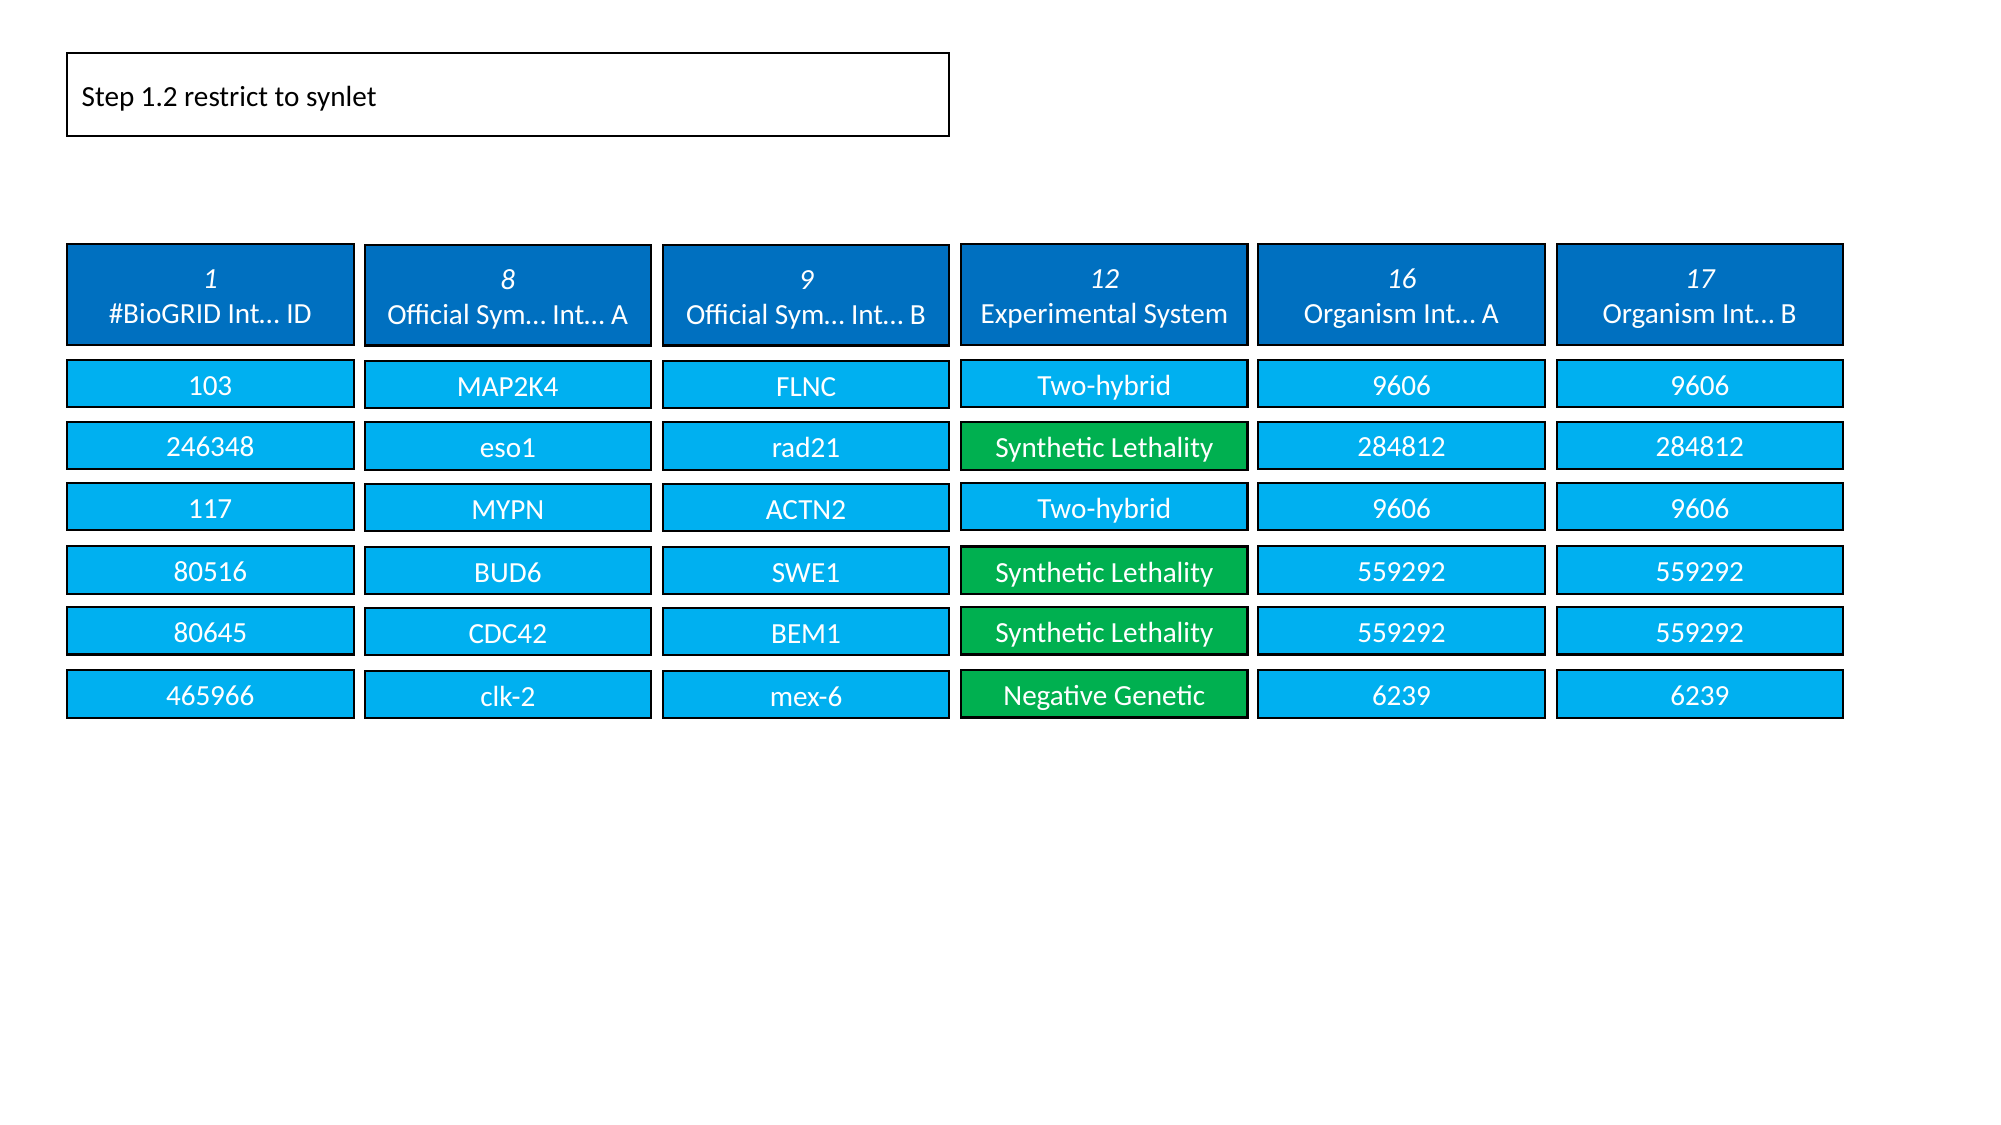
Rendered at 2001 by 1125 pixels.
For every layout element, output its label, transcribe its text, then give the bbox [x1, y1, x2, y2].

text_box BEM1 [662, 607, 950, 656]
text_box Synthetic Lethality [960, 606, 1249, 655]
text_box 9 Official Sym… Int… B [662, 244, 950, 347]
text_box Two-hybrid [960, 359, 1249, 408]
text_box 103 [66, 359, 355, 408]
text_box Step 1.2 restrict to synlet [66, 52, 950, 137]
text_box 9606 [1257, 359, 1546, 408]
text_box 559292 [1556, 545, 1844, 595]
text_box CDC42 [364, 607, 652, 656]
text_box 6239 [1257, 669, 1546, 719]
text_box MAP2K4 [364, 360, 652, 409]
text_box 9606 [1257, 482, 1546, 531]
text_box rad21 [662, 421, 950, 471]
text_box 284812 [1257, 421, 1546, 470]
text_box 17 Organism Int… B [1556, 243, 1844, 346]
text_box Synthetic Lethality [960, 546, 1249, 595]
text_box 559292 [1257, 545, 1546, 595]
text_box 559292 [1257, 606, 1546, 656]
text_box ACTN2 [662, 483, 950, 532]
text_box SWE1 [662, 546, 950, 595]
text_box 559292 [1556, 606, 1844, 656]
text_box Negative Genetic [960, 669, 1249, 718]
text_box 117 [66, 482, 355, 531]
text_box Synthetic Lethality [960, 421, 1249, 471]
text_box Two-hybrid [960, 482, 1249, 531]
text_box mex-6 [662, 670, 950, 719]
text_box 6239 [1556, 669, 1844, 719]
text_box 284812 [1556, 421, 1844, 470]
text_box FLNC [662, 360, 950, 409]
text_box 80516 [66, 545, 355, 595]
text_box clk-2 [364, 670, 652, 719]
text_box 16 Organism Int… A [1257, 243, 1546, 346]
text_box 465966 [66, 669, 355, 719]
text_box BUD6 [364, 546, 652, 595]
text_box 9606 [1556, 482, 1844, 531]
text_box 1 #BioGRID Int… ID [66, 243, 355, 346]
text_box 8 Official Sym… Int… A [364, 244, 652, 347]
text_box 12 Experimental System [960, 243, 1249, 346]
text_box eso1 [364, 421, 652, 471]
text_box 80645 [66, 606, 355, 656]
text_box MYPN [364, 483, 652, 532]
text_box 246348 [66, 421, 355, 470]
text_box 9606 [1556, 359, 1844, 408]
